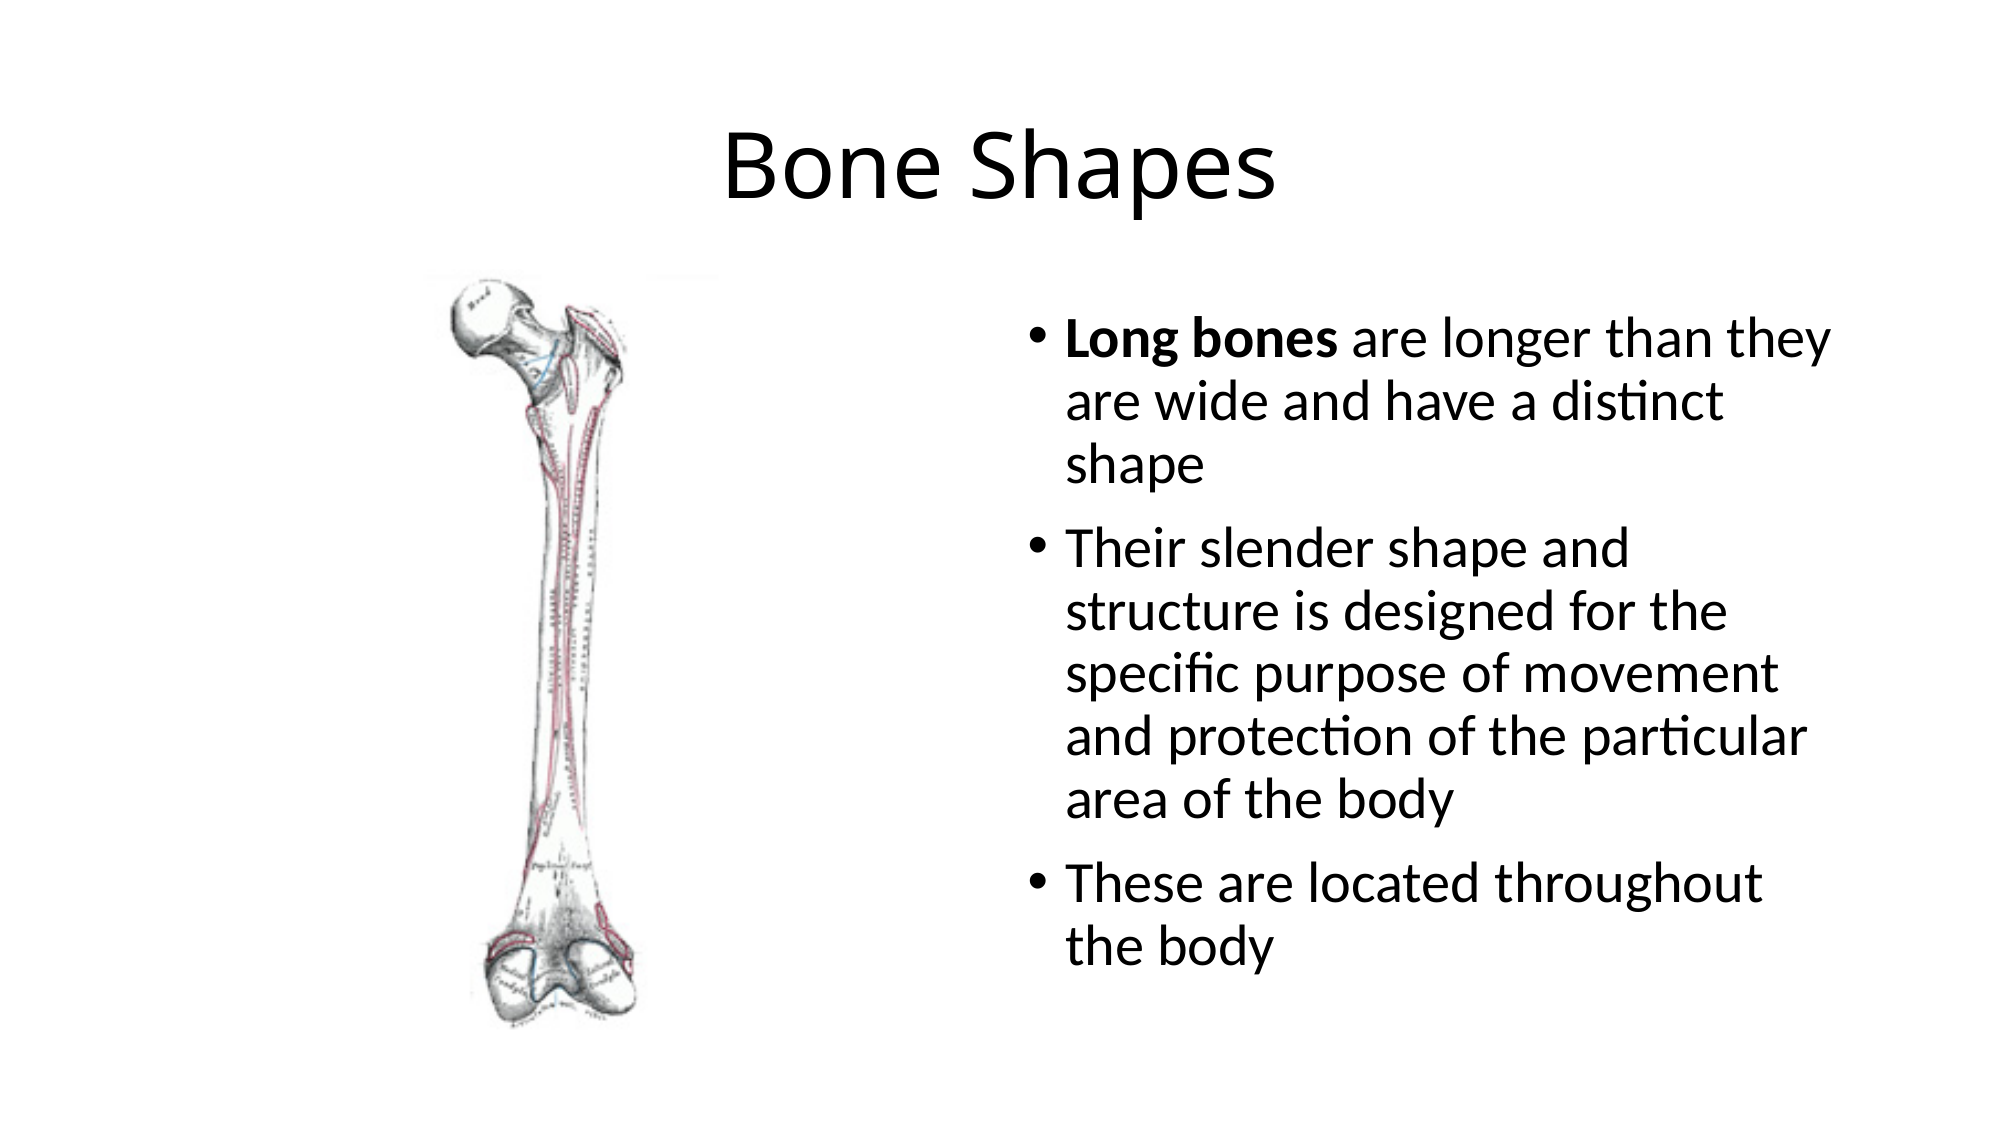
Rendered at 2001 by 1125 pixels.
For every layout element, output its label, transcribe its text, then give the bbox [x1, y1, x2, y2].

picture [241, 269, 904, 1043]
list Long bones are longer than they are wide and have a distinct shape Their slender shape and structure is designed for the specific purpose of movement and protection of the particular area of the body These are located throughout the body [1012, 299, 1863, 1014]
title Bone Shapes [137, 59, 1863, 278]
